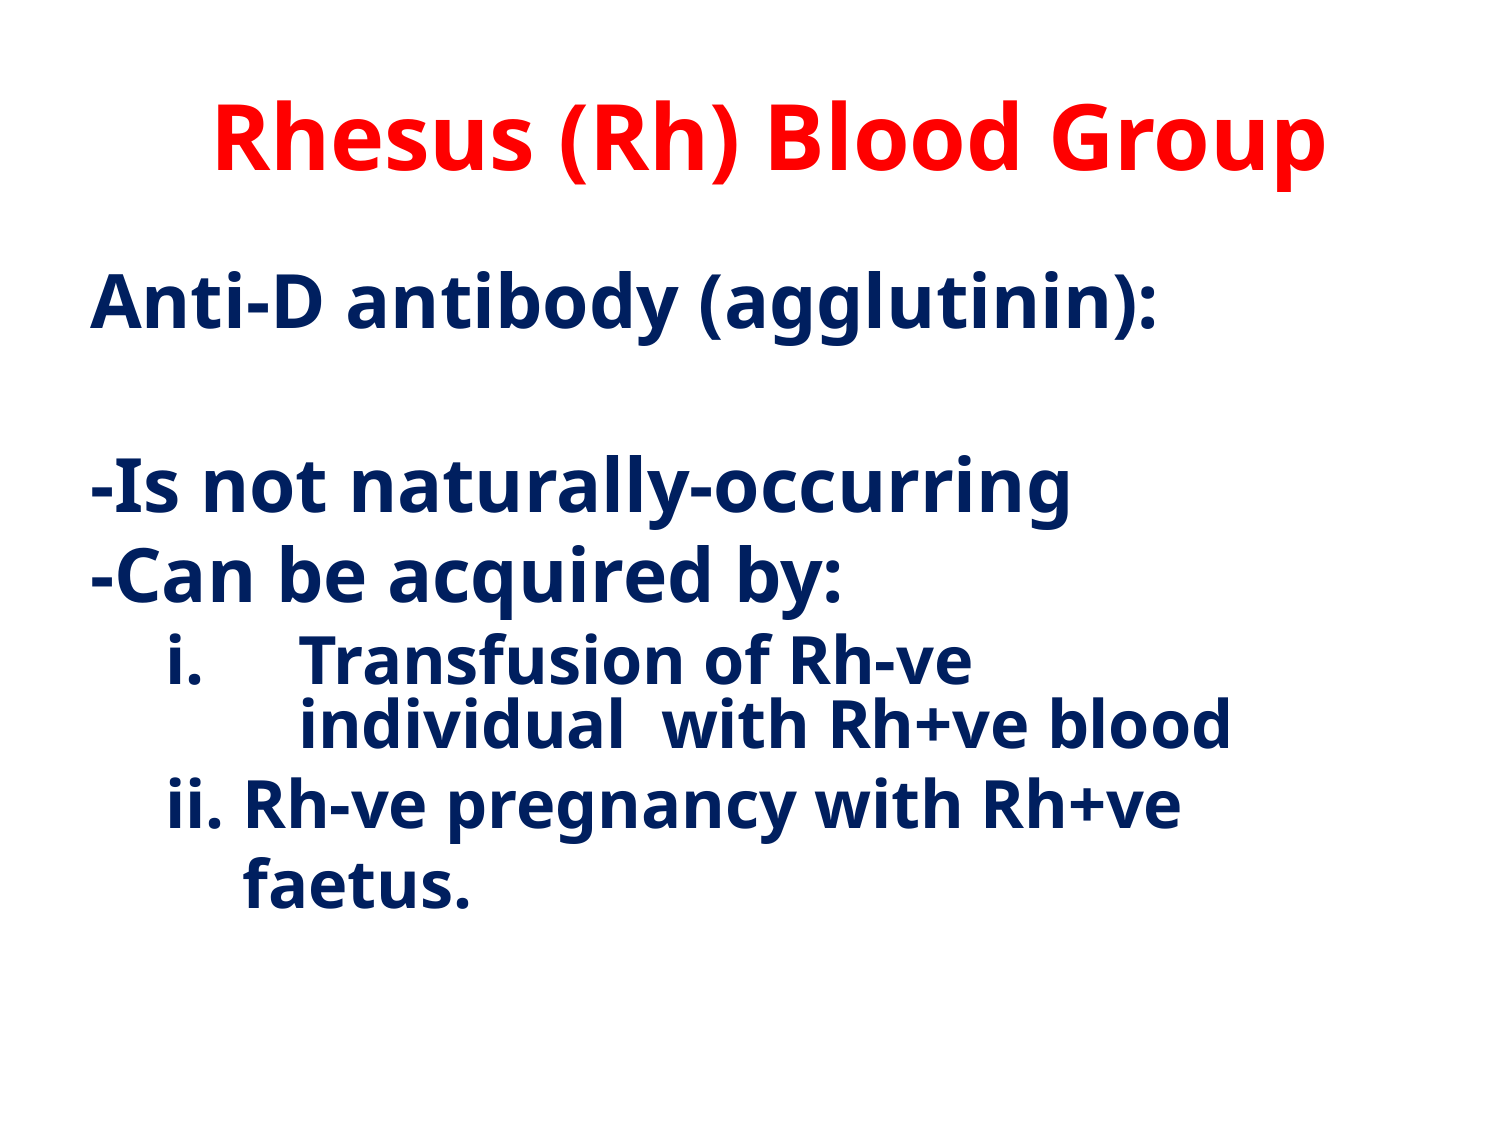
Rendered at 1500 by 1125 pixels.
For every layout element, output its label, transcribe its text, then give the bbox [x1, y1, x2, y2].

title Rhesus (Rh) Blood Group [119, 21, 1381, 253]
text_box Anti-D antibody (agglutinin): -Is not naturally-occurring -Can be acquired by: Transfusion of Rh-ve individual with Rh+ve blood Rh-ve pregnancy with Rh+ve faetus. [87, 253, 1433, 922]
